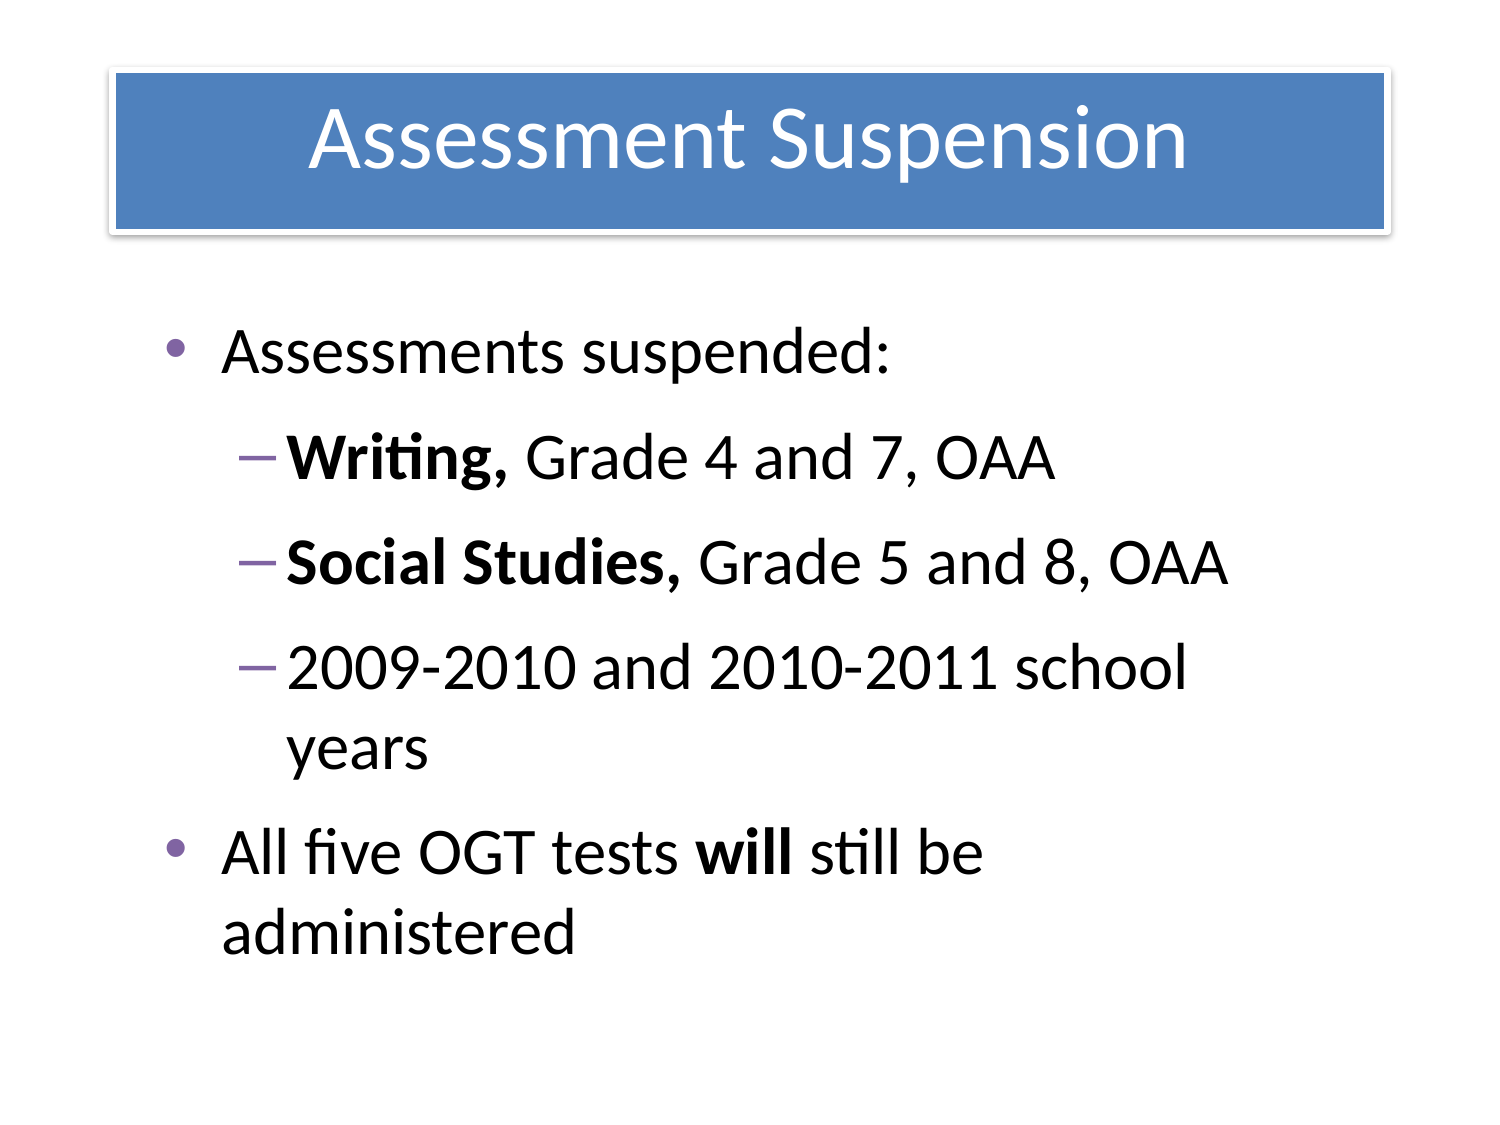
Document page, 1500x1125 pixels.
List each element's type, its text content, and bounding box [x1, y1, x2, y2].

text_box Assessment Suspension [109, 67, 1391, 235]
text_box Assessments suspended: Writing, Grade 4 and 7, OAA Social Studies, Grade 5 and 8, OAA 2009-2010 and 2010-2011 school years All five OGT tests will still be administered [149, 299, 1350, 1043]
